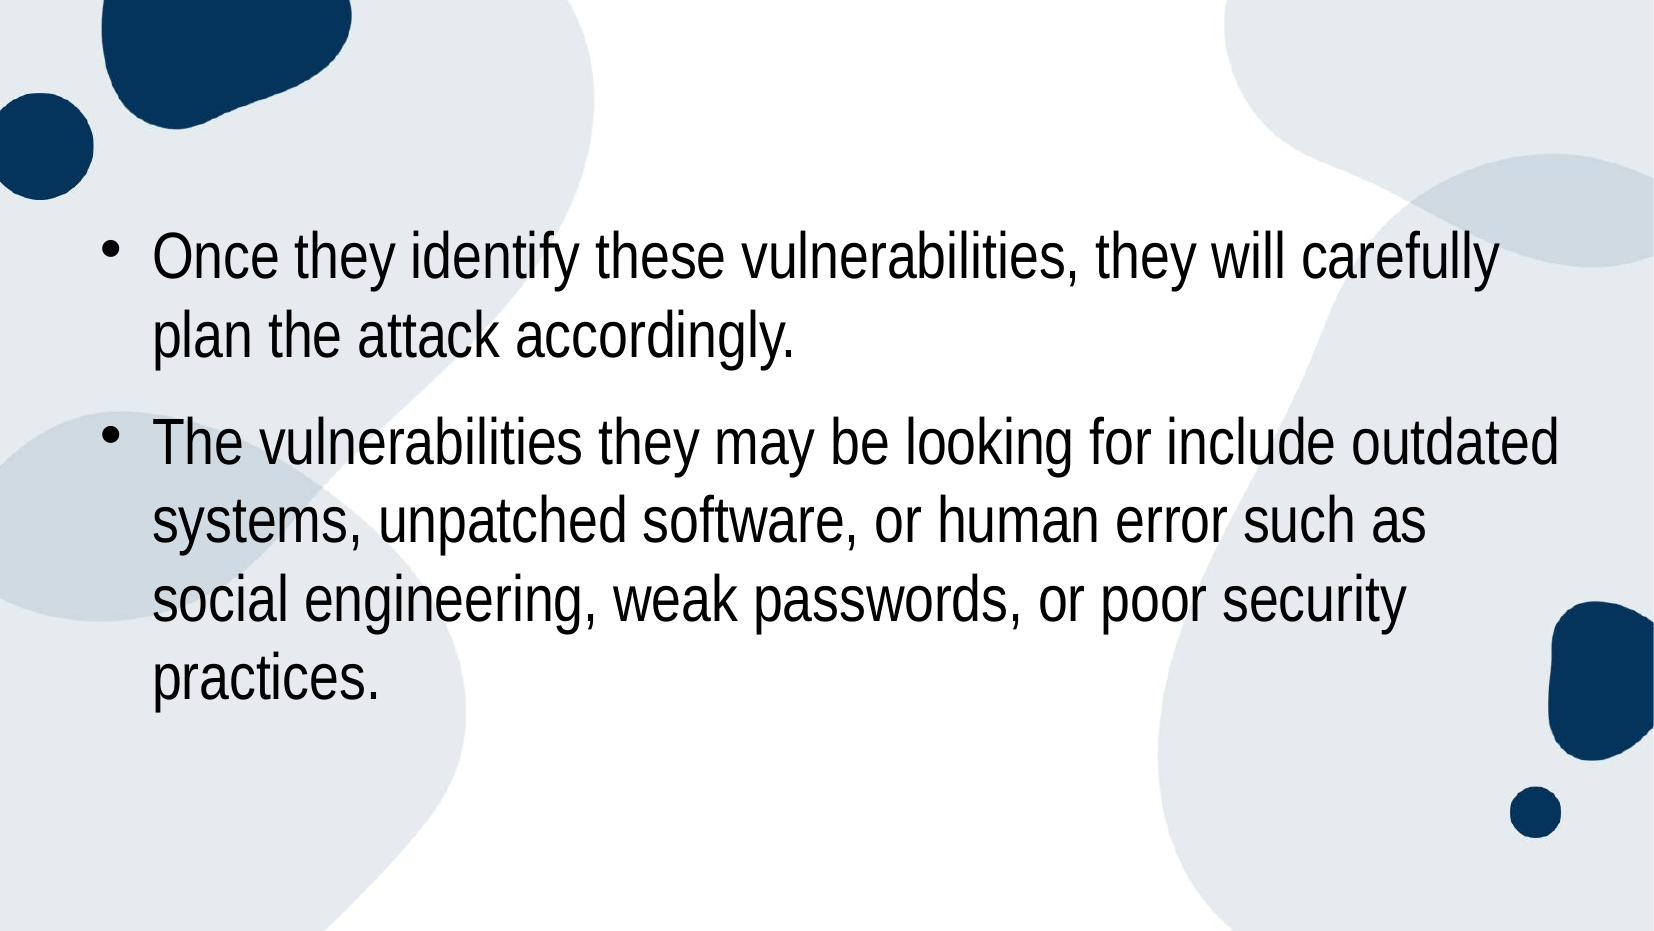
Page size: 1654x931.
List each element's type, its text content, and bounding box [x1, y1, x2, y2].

picture [0, 0, 1654, 931]
list Once they identify these vulnerabilities, they will carefully plan the attack accordingly. The vulnerabilities they may be looking for include outdated systems, unpatched software, or human error such as social engineering, weak passwords, or poor security practices. [82, 213, 1571, 717]
